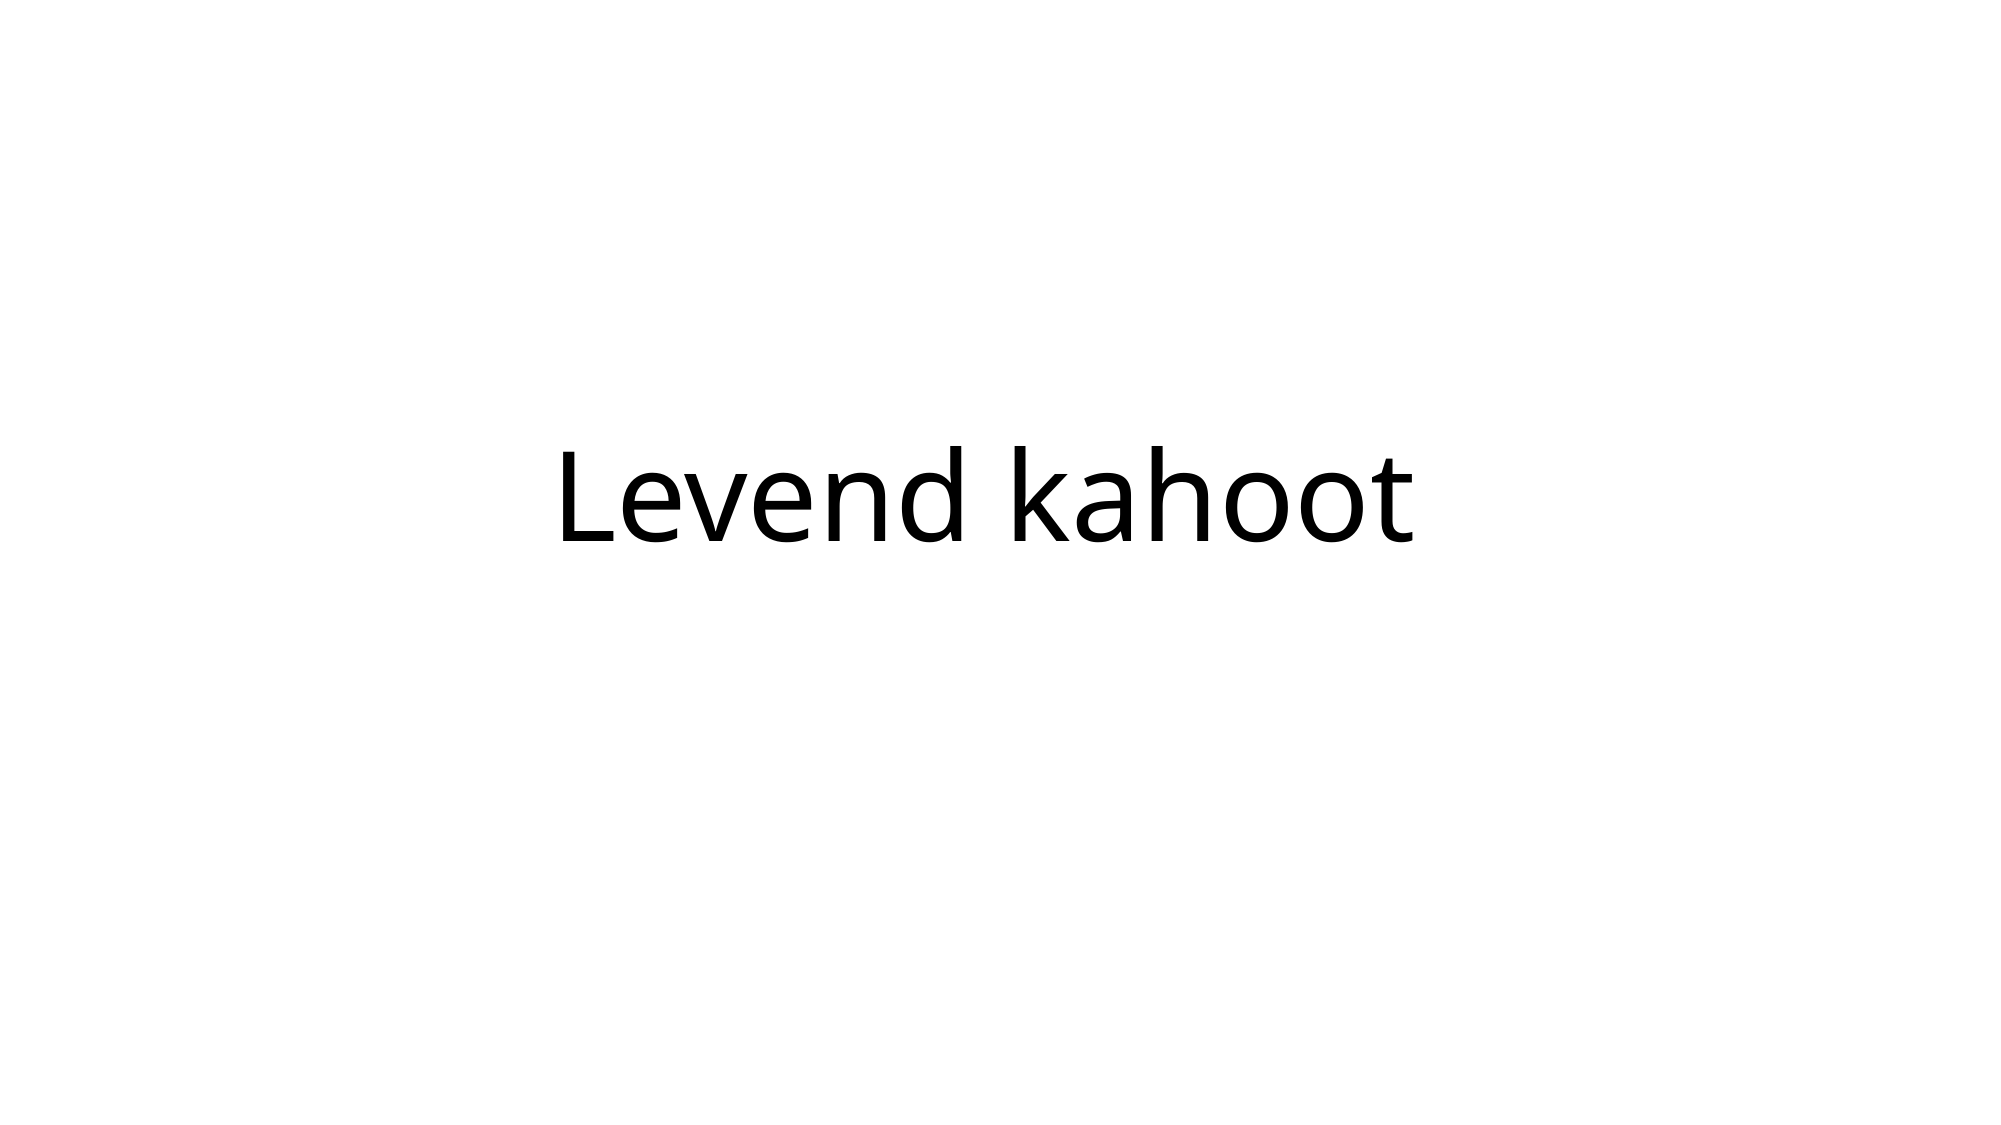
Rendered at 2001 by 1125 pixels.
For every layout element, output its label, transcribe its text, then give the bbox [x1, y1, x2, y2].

title Levend kahoot [249, 184, 1750, 576]
